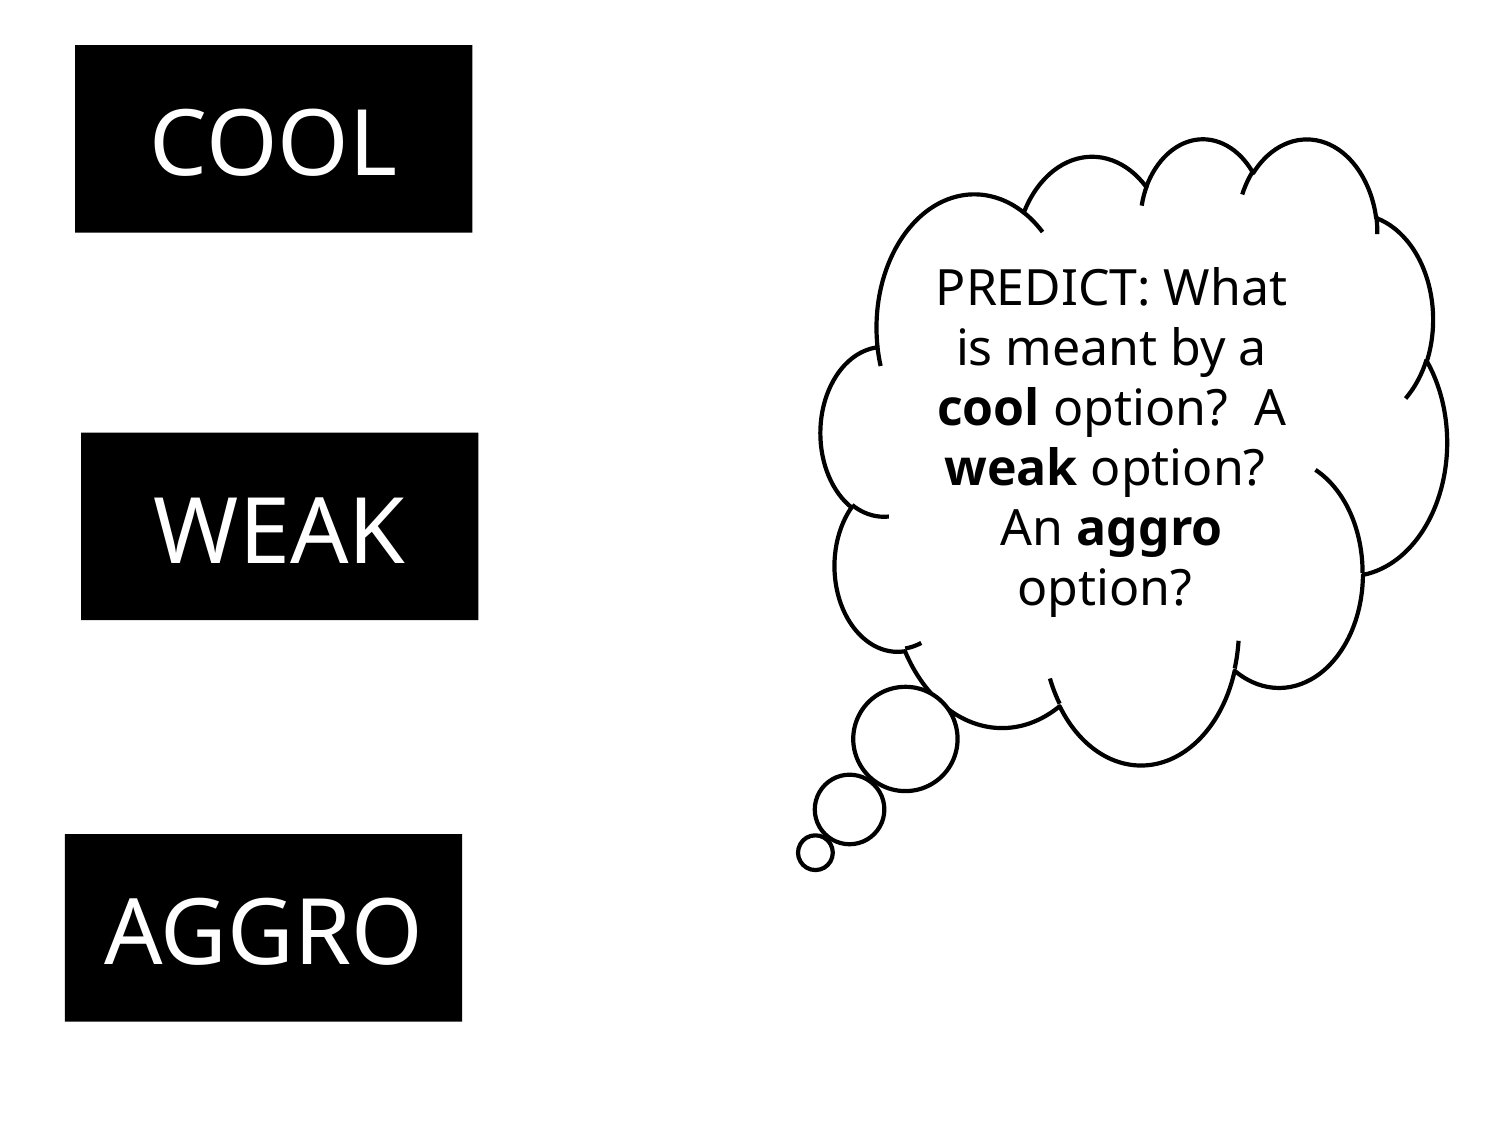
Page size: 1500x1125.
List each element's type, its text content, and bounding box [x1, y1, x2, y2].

title COOL [75, 45, 473, 233]
text_box PREDICT: What is meant by a cool option? A weak option? An aggro option? [795, 137, 1450, 873]
text_box AGGRO [64, 834, 463, 1022]
text_box WEAK [81, 432, 479, 621]
